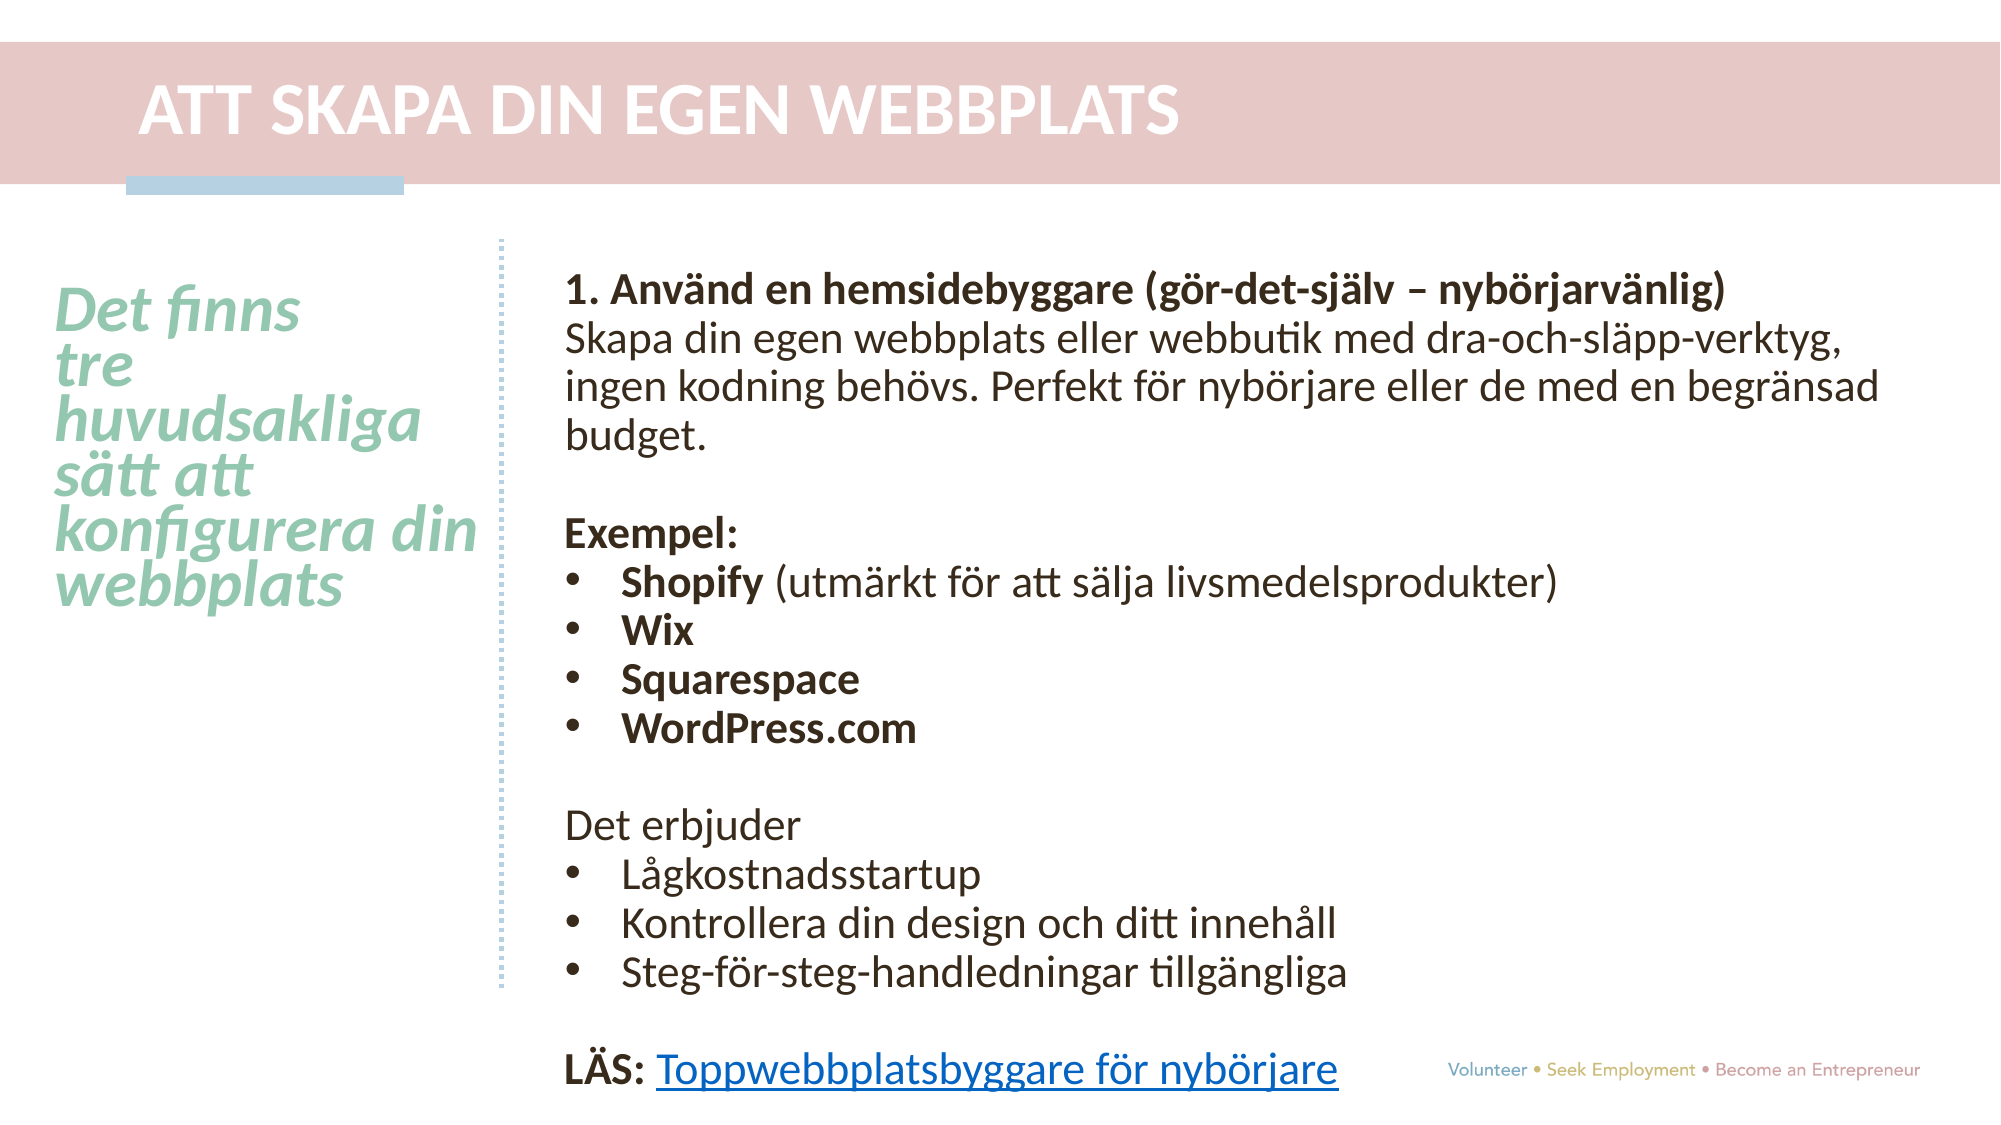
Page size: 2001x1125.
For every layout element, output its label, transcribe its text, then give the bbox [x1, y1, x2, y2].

list ATT SKAPA DIN EGEN WEBBPLATS [123, 51, 1913, 170]
list Det finns tre huvudsakliga sätt att konfigurera din webbplats [39, 282, 501, 672]
text_box 1. Använd en hemsidebyggare (gör-det-själv – nybörjarvänlig) Skapa din egen webbplats eller webbutik med dra-och-släpp-verktyg, ingen kodning behövs. Perfekt för nybörjare eller de med en begränsad budget. Exempel: Shopify (utmärkt för att sälja livsmedelsprodukter) Wix Squarespace WordPress.com Det erbjuder Lågkostnadsstartup Kontrollera din design och ditt innehåll Steg-för-steg-handledningar tillgängliga LÄS: Toppwebbplatsbyggare för nybörjare [549, 257, 1933, 733]
picture [1418, 1046, 1971, 1103]
